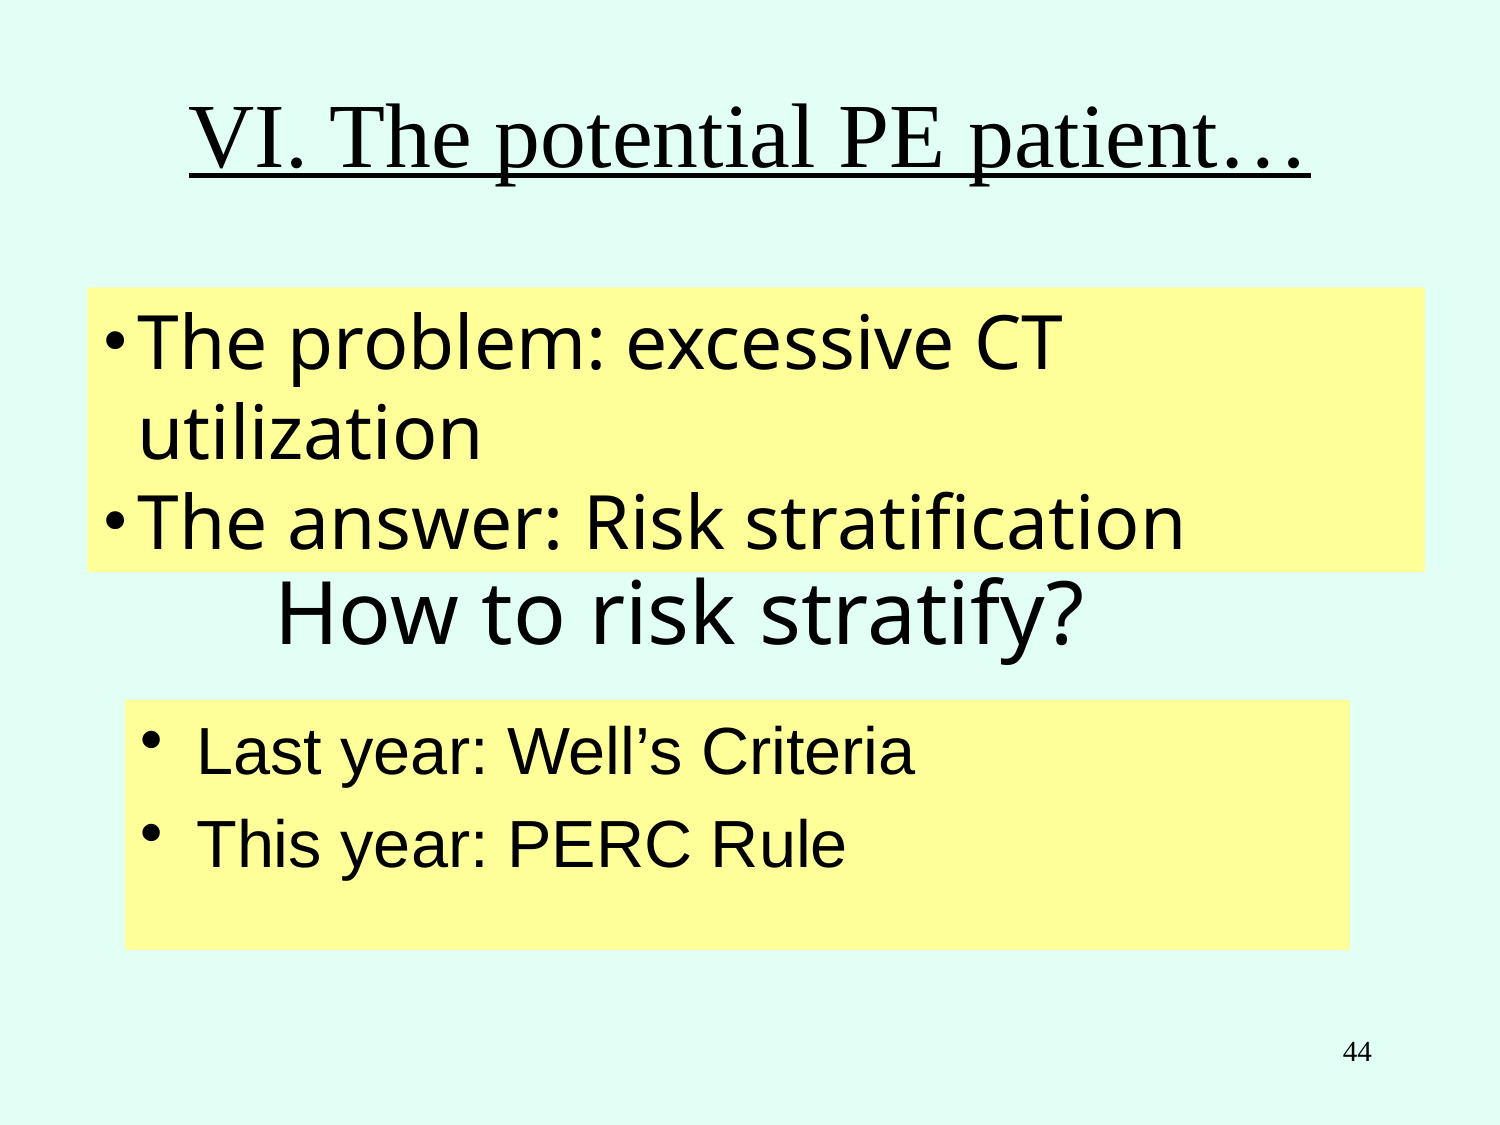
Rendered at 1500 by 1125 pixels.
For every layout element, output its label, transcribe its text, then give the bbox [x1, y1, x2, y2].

text_box The problem: excessive CT utilization The answer: Risk stratification [87, 287, 1425, 573]
list Last year: Well’s Criteria This year: PERC Rule [125, 699, 1350, 950]
title VI. The potential PE patient… [112, 37, 1388, 225]
slide_number 44 [1074, 1025, 1388, 1100]
text_box How to risk stratify? [259, 549, 1123, 670]
